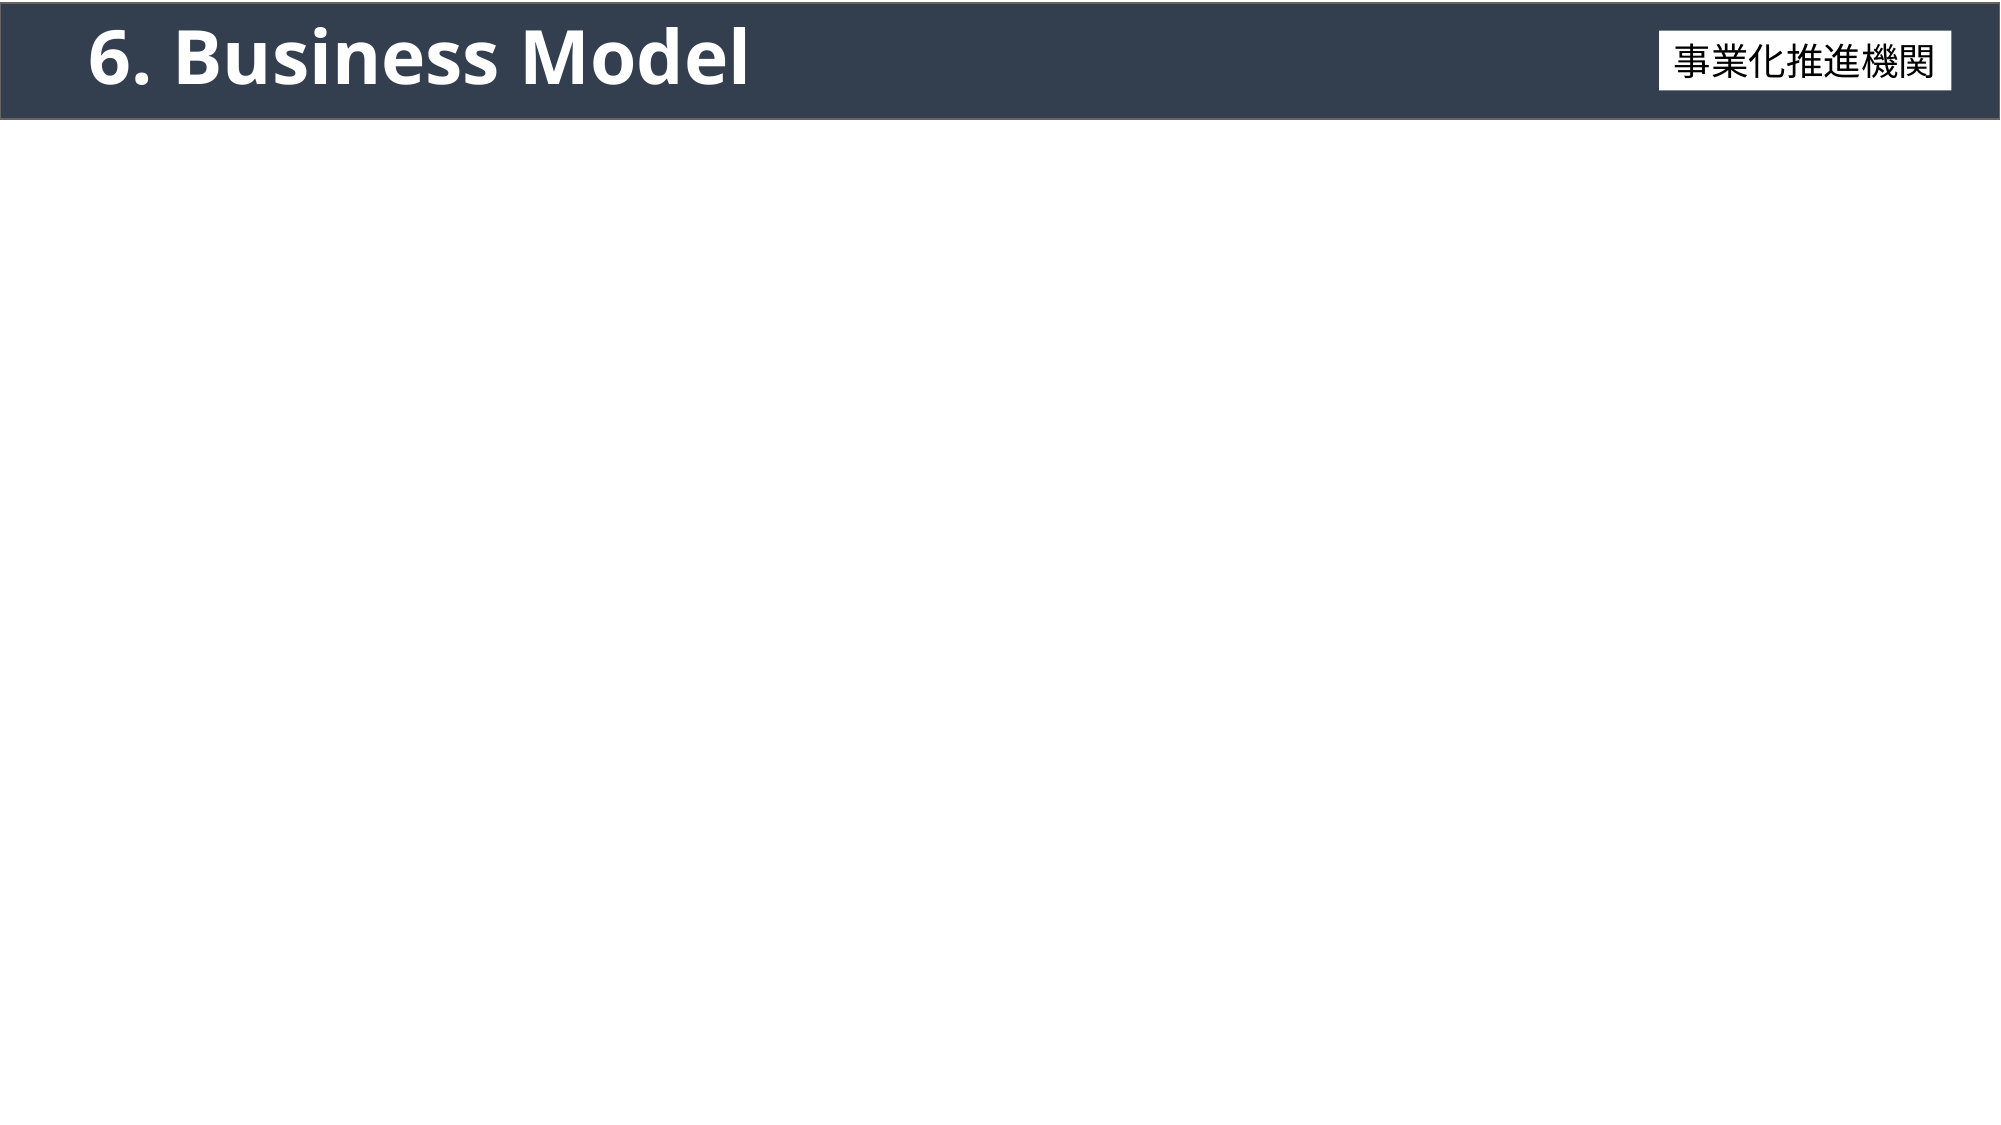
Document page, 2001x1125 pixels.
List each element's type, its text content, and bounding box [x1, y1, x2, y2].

text_box [0, 2, 2000, 120]
title 6. Business Model [73, 8, 1799, 114]
text_box 事業化推進機関 [1659, 30, 1952, 91]
